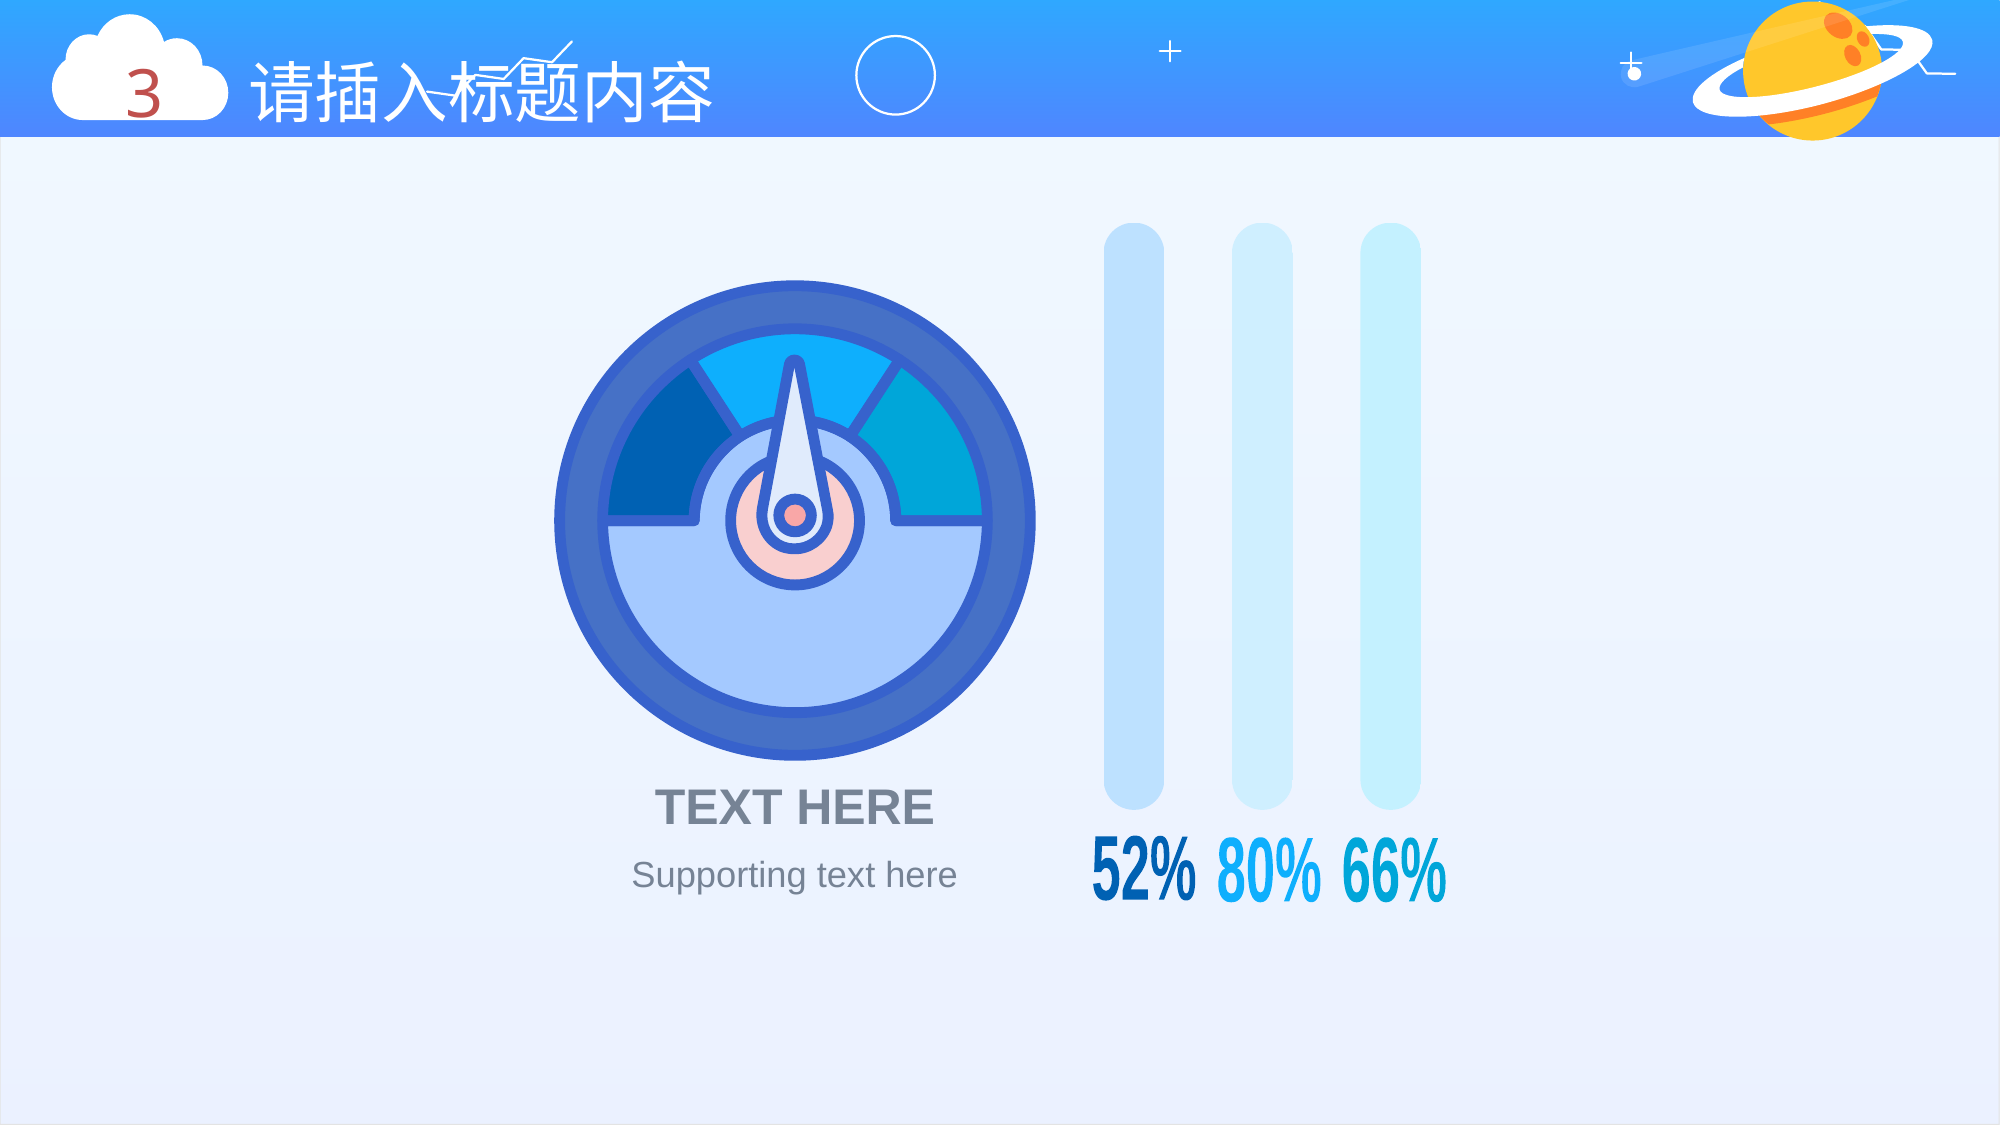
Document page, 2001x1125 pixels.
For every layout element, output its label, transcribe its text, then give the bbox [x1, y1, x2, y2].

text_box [554, 222, 1446, 903]
text_box [71, 14, 192, 43]
text_box 3 请插入标题内容 [52, 43, 789, 138]
